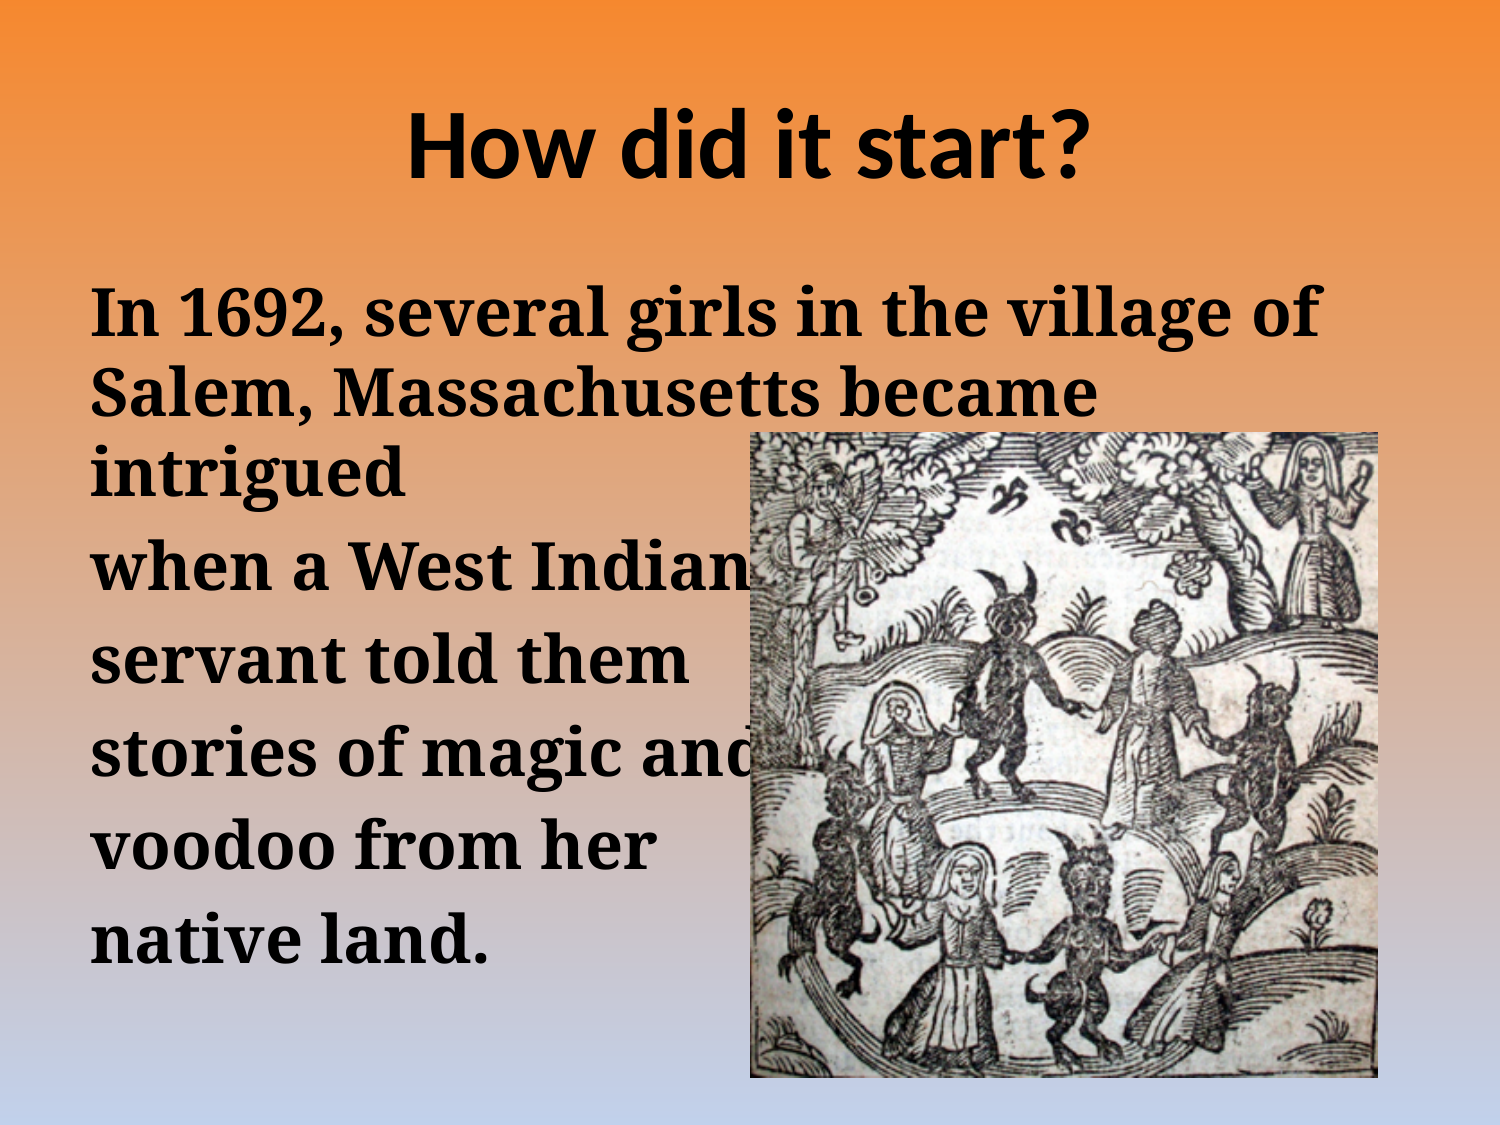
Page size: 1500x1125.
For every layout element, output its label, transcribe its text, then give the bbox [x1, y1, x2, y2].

title How did it start? [75, 45, 1425, 233]
list In 1692, several girls in the village of Salem, Massachusetts became intrigued when a West Indian servant told them stories of magic and voodoo from her native land. [75, 262, 1425, 1005]
picture [749, 432, 1378, 1078]
